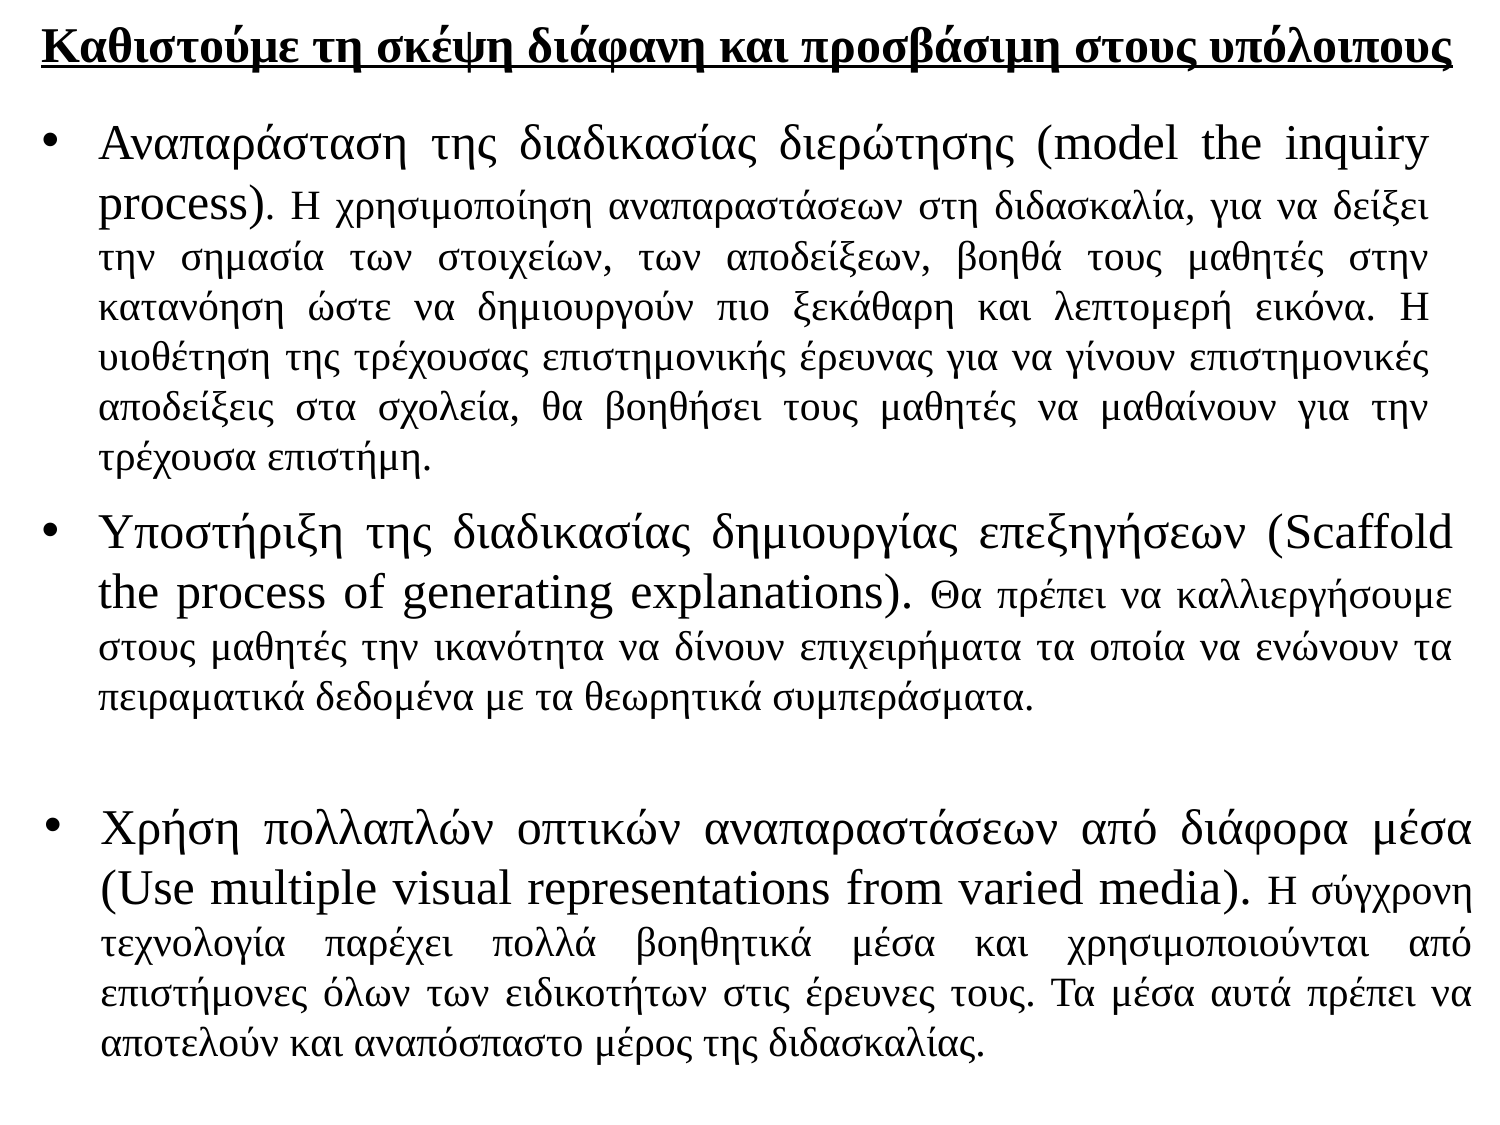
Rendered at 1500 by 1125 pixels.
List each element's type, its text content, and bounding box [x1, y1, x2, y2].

title Καθιστούμε τη σκέψη διάφανη και προσβάσιμη στους υπόλοιπους [5, 0, 1489, 136]
text_box Χρήση πολλαπλών οπτικών αναπαραστάσεων από διάφορα μέσα (Use multiple visual representations from varied media). Η σύγχρονη τεχνολογία παρέχει πολλά βοηθητικά μέσα και χρησιμοποιούνται από επιστήμονες όλων των ειδικοτήτων στις έρευνες τους. Τα μέσα αυτά πρέπει να αποτελούν και αναπόσπαστο μέρος της διδασκαλίας. [29, 786, 1489, 1125]
text_box Υποστήριξη της διαδικασίας δημιουργίας επεξηγήσεων (Scaffold the process of generating explanations). Θα πρέπει να καλλιεργήσουμε στους μαθητές την ικανότητα να δίνουν επιχειρήματα τα οποία να ενώνουν τα πειραματικά δεδομένα με τα θεωρητικά συμπεράσματα. [26, 491, 1469, 787]
text_box Αναπαράσταση της διαδικασίας διερώτησης (model the inquiry process). Η χρησιμοποίηση αναπαραστάσεων στη διδασκαλία, για να δείξει την σημασία των στοιχείων, των αποδείξεων, βοηθά τους μαθητές στην κατανόηση ώστε να δημιουργούν πιο ξεκάθαρη και λεπτομερή εικόνα. Η υιοθέτηση της τρέχουσας επιστημονικής έρευνας για να γίνουν επιστημονικές αποδείξεις στα σχολεία, θα βοηθήσει τους μαθητές να μαθαίνουν για την τρέχουσα επιστήμη. [26, 101, 1445, 491]
